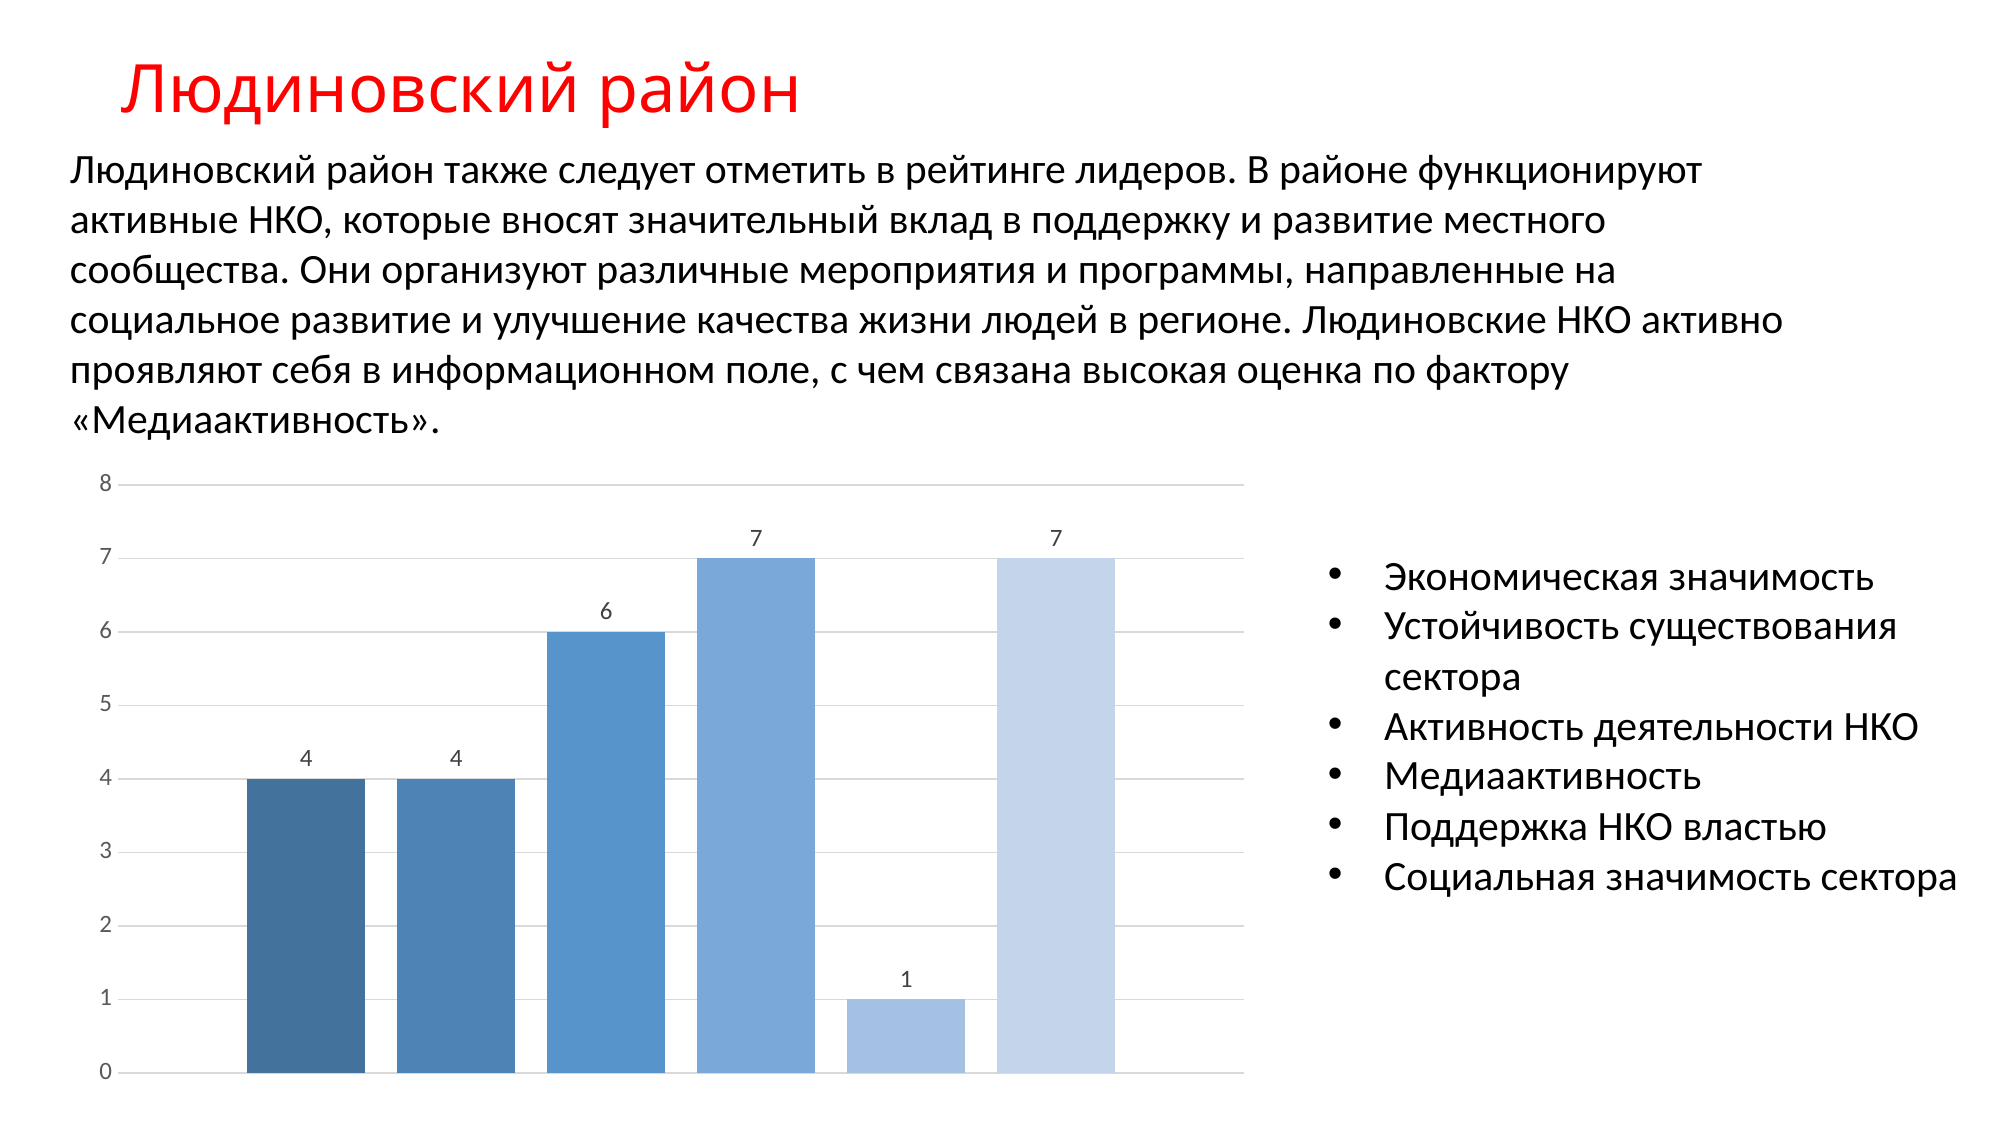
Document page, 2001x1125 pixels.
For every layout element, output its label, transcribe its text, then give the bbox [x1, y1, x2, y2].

text_box Людиновский район также следует отметить в рейтинге лидеров. В районе функционируют активные НКО, которые вносят значительный вклад в поддержку и развитие местного сообщества. Они организуют различные мероприятия и программы, направленные на социальное развитие и улучшение качества жизни людей в регионе. Людиновские НКО активно проявляют себя в информационном поле, с чем связана высокая оценка по фактору «Медиаактивность». [55, 134, 1843, 494]
text_box Людиновский район [106, 38, 818, 133]
text_box Экономическая значимость Устойчивость существования сектора Активность деятельности НКО Медиаактивность Поддержка НКО властью Социальная значимость сектора [1313, 540, 2000, 906]
chart [75, 459, 1269, 1099]
